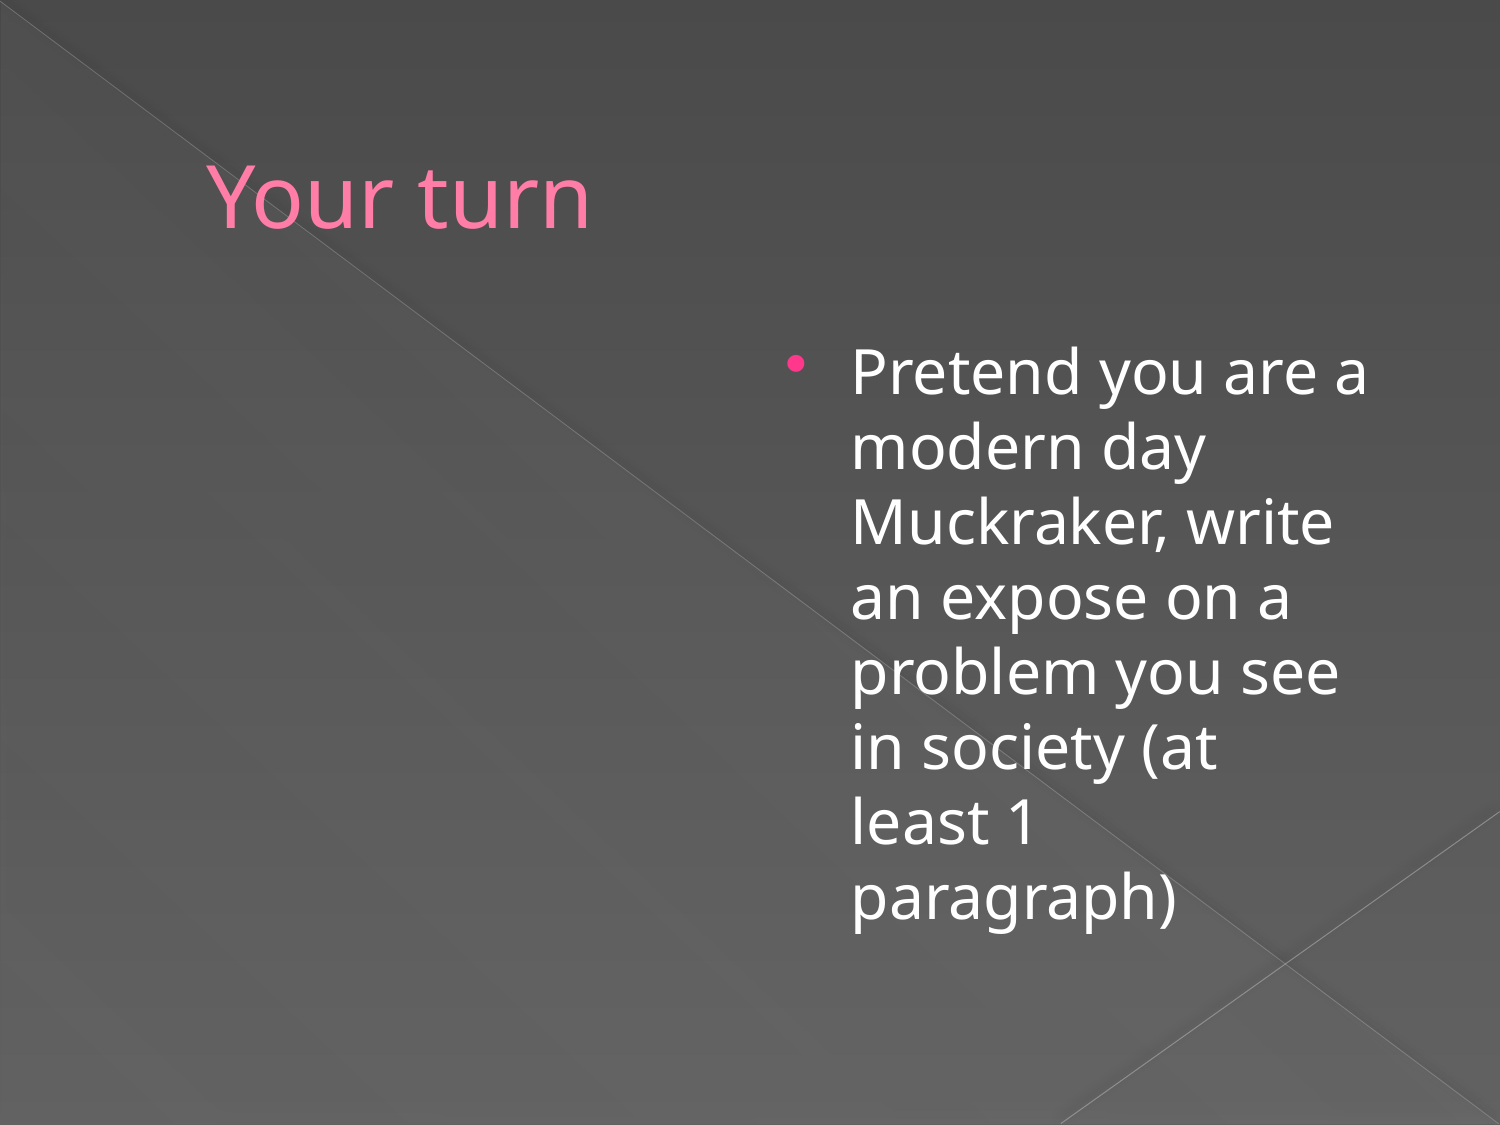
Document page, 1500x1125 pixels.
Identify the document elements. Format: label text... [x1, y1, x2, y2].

title Your turn [112, 99, 1388, 288]
list Pretend you are a modern day Muckraker, write an expose on a problem you see in society (at least 1 paragraph) [762, 324, 1388, 1000]
